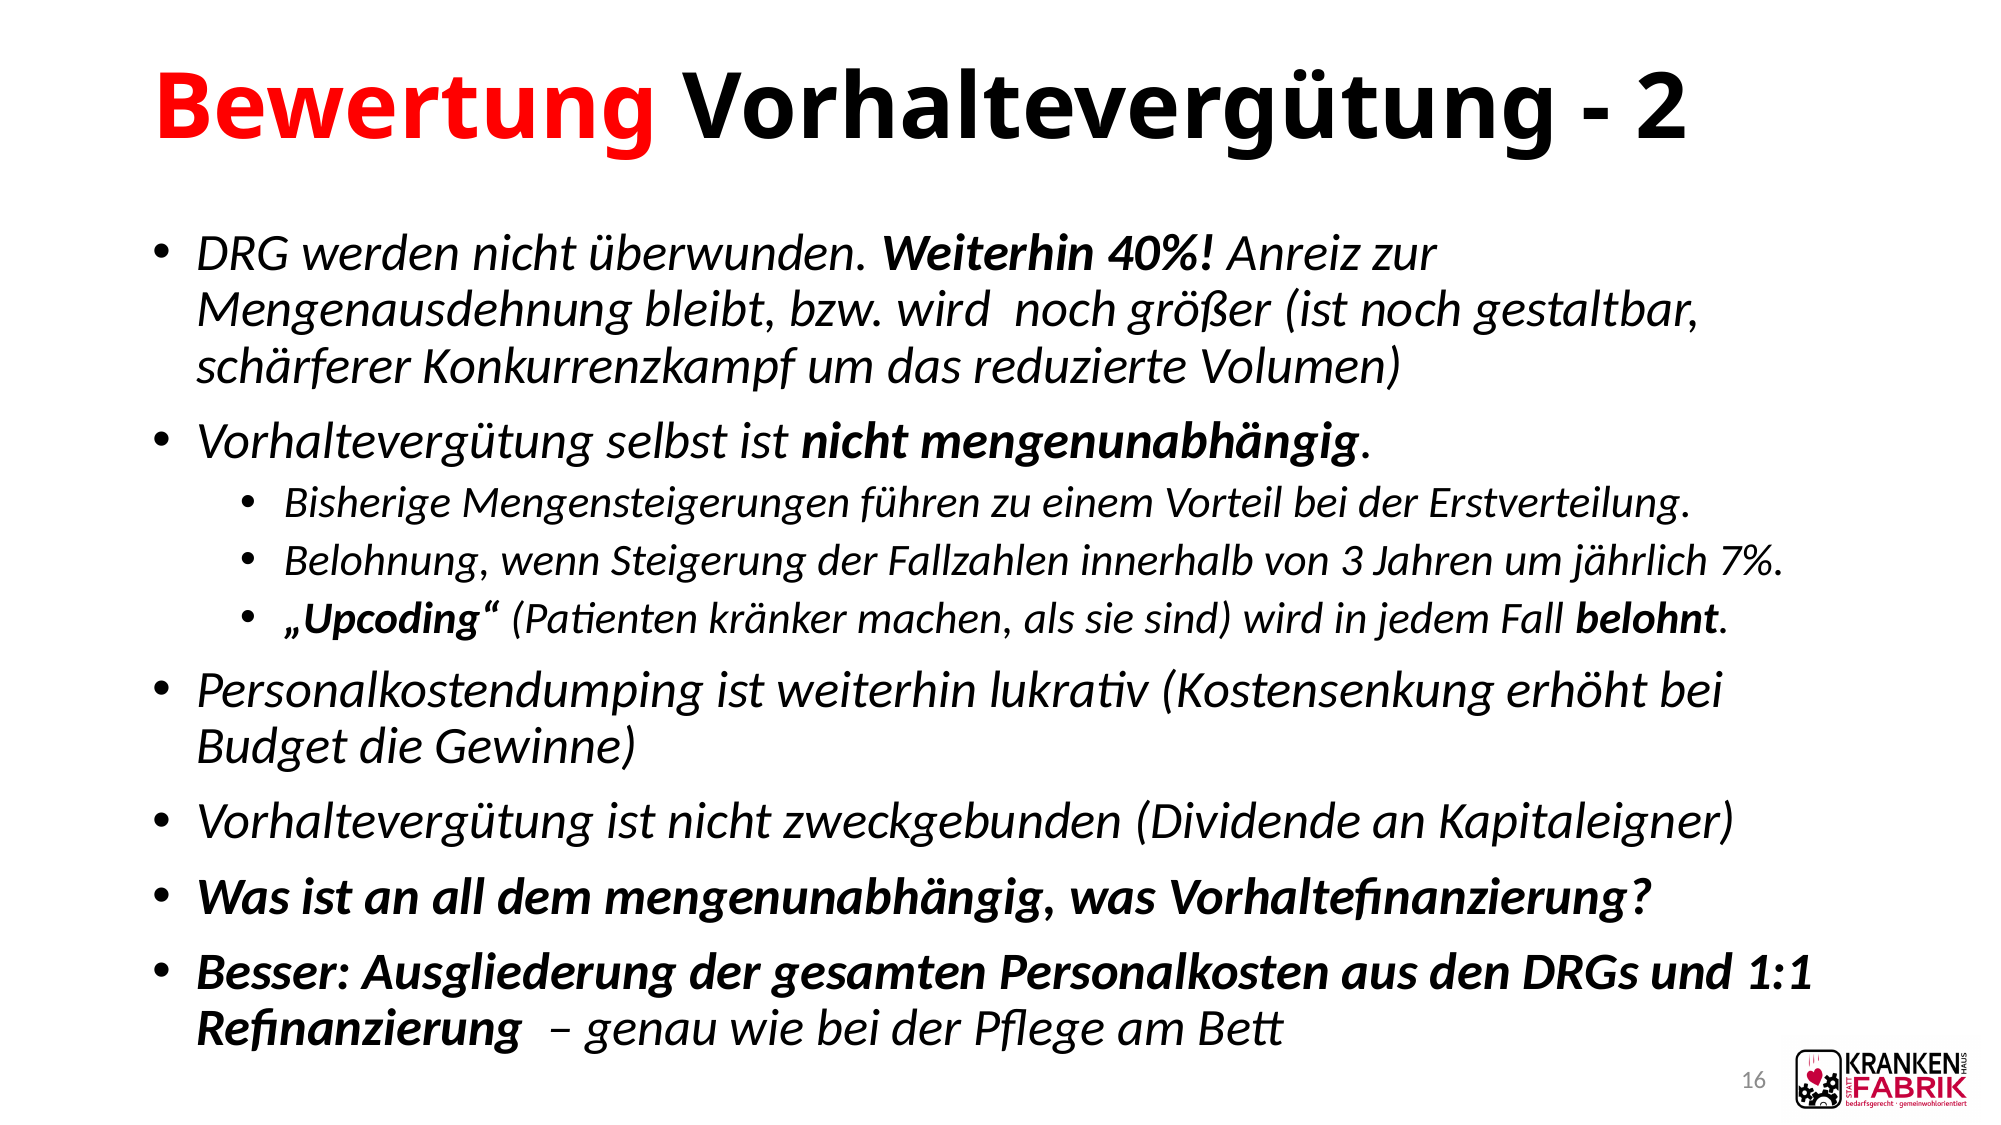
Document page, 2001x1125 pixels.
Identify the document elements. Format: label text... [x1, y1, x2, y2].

slide_number 16 [1331, 1049, 1782, 1109]
list DRG werden nicht überwunden. Weiterhin 40%! Anreiz zur Mengenausdehnung bleibt, bzw. wird noch größer (ist noch gestaltbar, schärferer Konkurrenzkampf um das reduzierte Volumen) Vorhaltevergütung selbst ist nicht mengenunabhängig. Bisherige Mengensteigerungen führen zu einem Vorteil bei der Erstverteilung. Belohnung, wenn Steigerung der Fallzahlen innerhalb von 3 Jahren um jährlich 7%. „Upcoding“ (Patienten kränker machen, als sie sind) wird in jedem Fall belohnt. Personalkostendumping ist weiterhin lukrativ (Kostensenkung erhöht bei Budget die Gewinne) Vorhaltevergütung ist nicht zweckgebunden (Dividende an Kapitaleigner) Was ist an all dem mengenunabhängig, was Vorhaltefinanzierung? Besser: Ausgliederung der gesamten Personalkosten aus den DRGs und 1:1 Refinanzierung – genau wie bei der Pflege am Bett [137, 217, 1887, 1079]
title Bewertung Vorhaltevergütung - 2 [137, 0, 1863, 217]
picture [1781, 1035, 1981, 1123]
